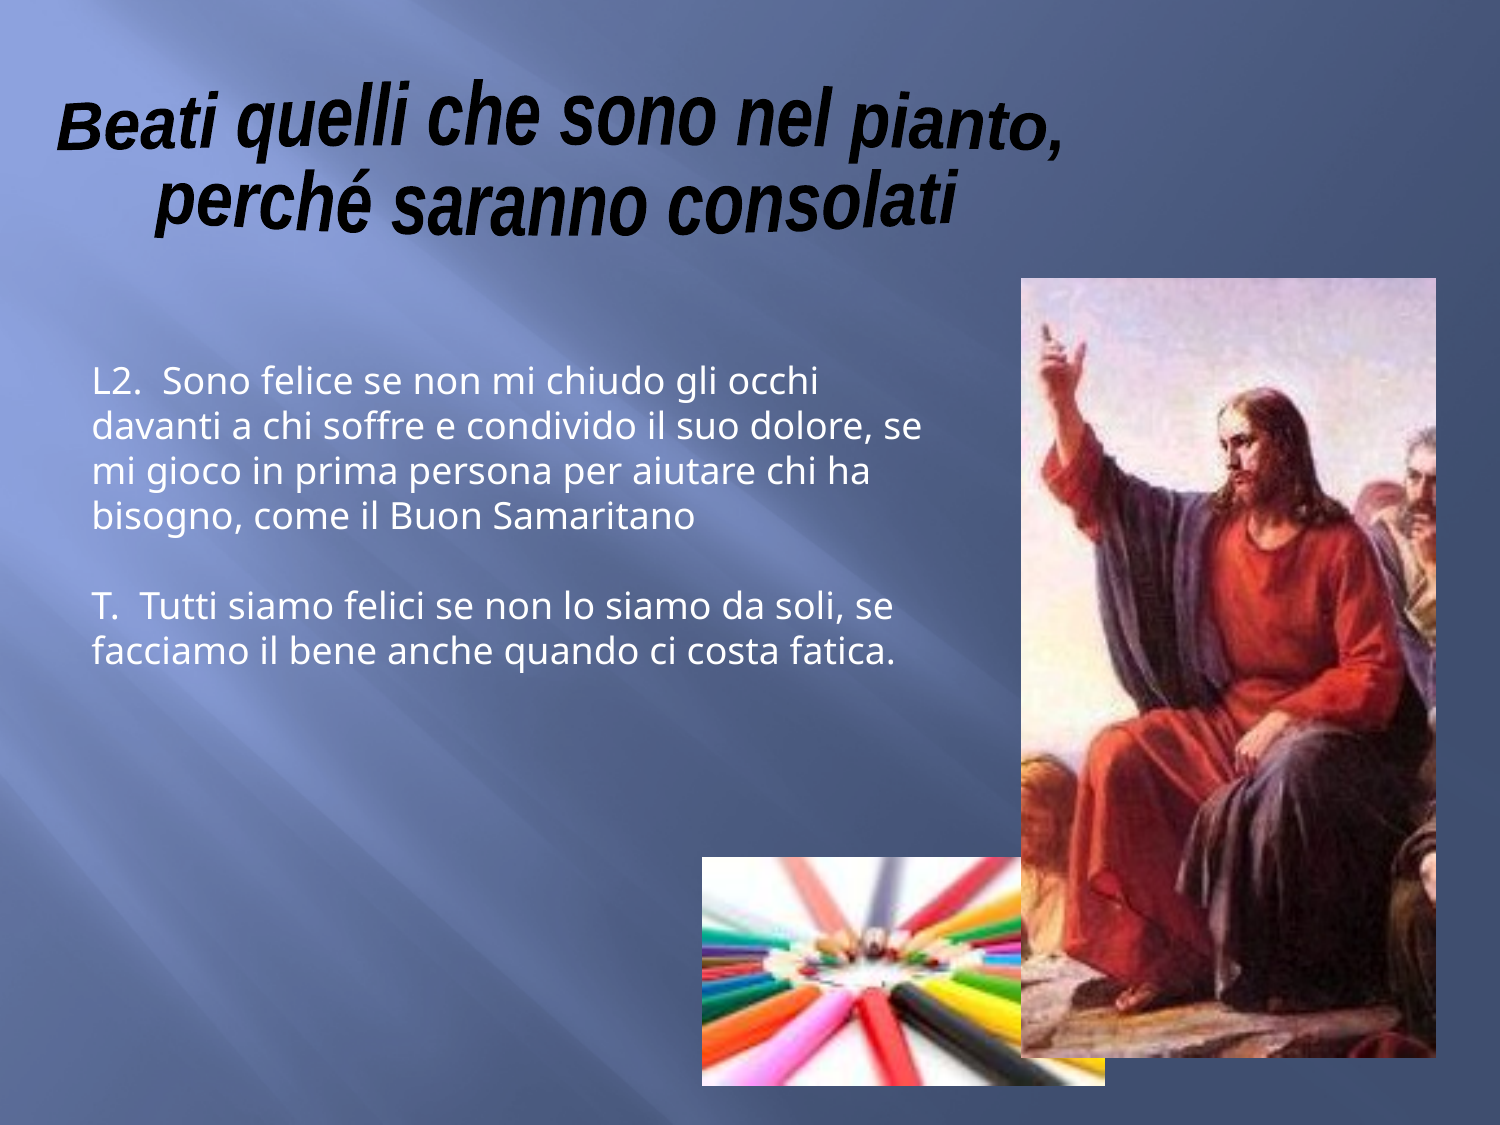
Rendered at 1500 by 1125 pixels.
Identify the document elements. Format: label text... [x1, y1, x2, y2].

text_box L2. Sono felice se non mi chiudo gli occhi davanti a chi soffre e condivido il suo dolore, se mi gioco in prima persona per aiutare chi ha bisogno, come il Buon Samaritano T. Tutti siamo felici se non lo siamo da soli, se facciamo il bene anche quando ci costa fatica. [76, 349, 939, 680]
picture [702, 278, 1436, 1086]
